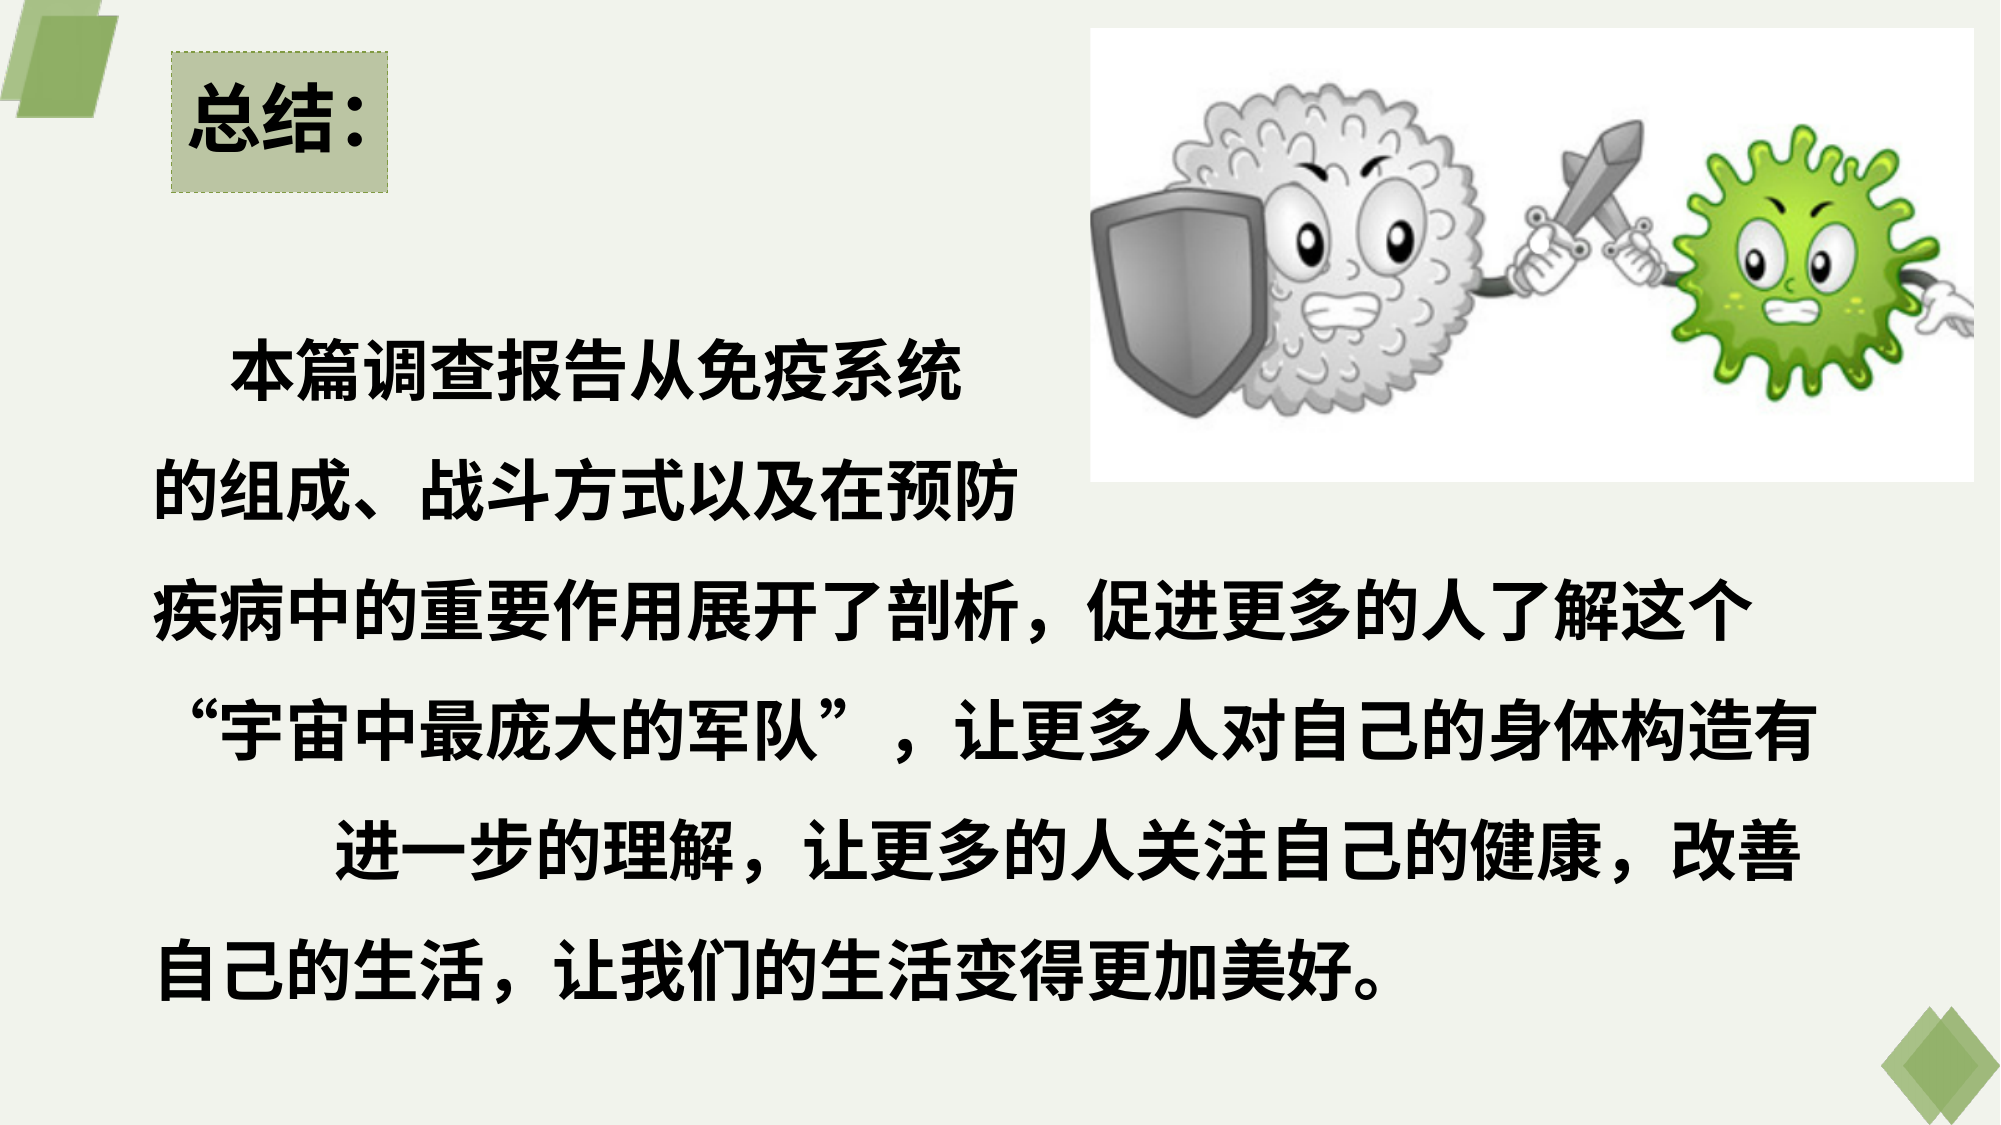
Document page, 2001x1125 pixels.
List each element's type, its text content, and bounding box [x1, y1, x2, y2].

picture [1090, 28, 1974, 482]
text_box 总结： [171, 52, 388, 193]
picture [1881, 1006, 2000, 1125]
text_box 本篇调查报告从免疫系统 的组成、战斗方式以及在预防 疾病中的重要作用展开了剖析，促进更多的人了解这个“宇宙中最庞大的军队”，让更多人对自己的身体构造有 进一步的理解，让更多的人关注自己的健康，改善自己的生活，让我们的生活变得更加美好。 [137, 281, 1863, 1017]
picture [0, 0, 119, 119]
